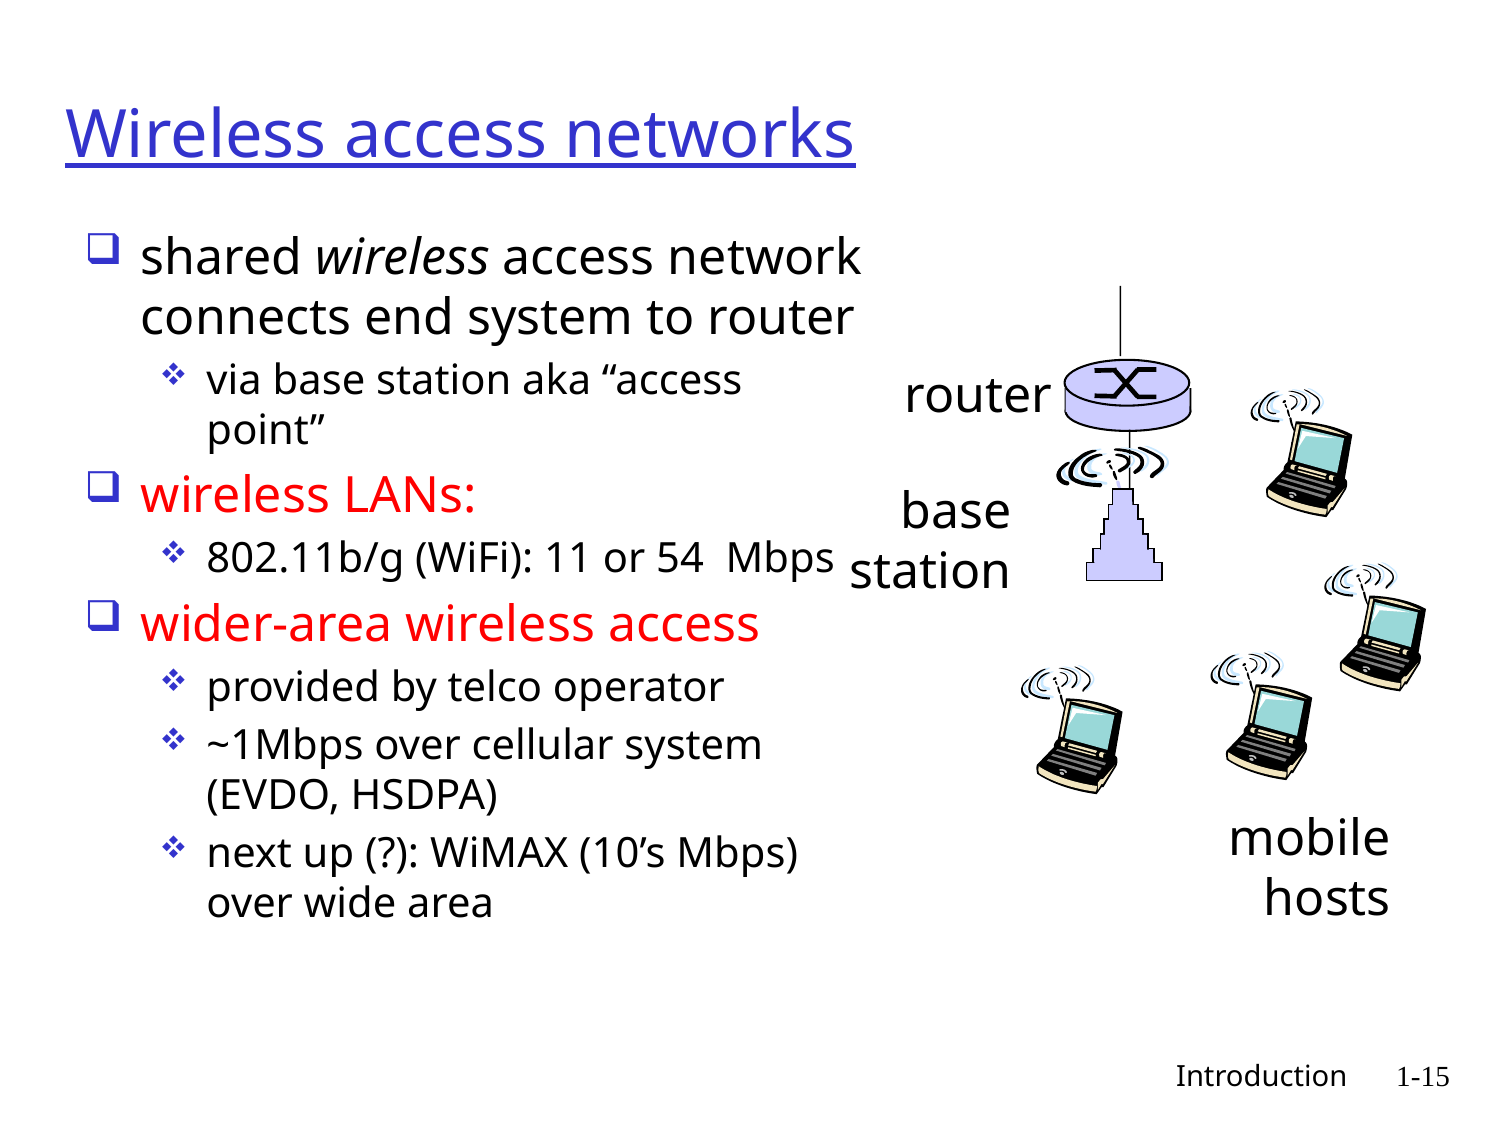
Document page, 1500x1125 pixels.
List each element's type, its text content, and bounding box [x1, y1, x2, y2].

text_box [1067, 359, 1190, 403]
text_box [1323, 560, 1427, 692]
list shared wireless access network connects end system to router via base station aka “access point” wireless LANs: 802.11b/g (WiFi): 11 or 54 Mbps wider-area wireless access provided by telco operator ~1Mbps over cellular system (EVDO, HSDPA) next up (?): WiMAX (10’s Mbps) over wide area [69, 216, 879, 1018]
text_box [1249, 386, 1353, 518]
slide_number 1-15 [1362, 1049, 1466, 1125]
text_box base station [834, 471, 1027, 607]
footer Introduction [887, 1049, 1362, 1125]
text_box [1094, 369, 1157, 397]
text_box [1209, 649, 1313, 781]
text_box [1020, 663, 1123, 795]
title Wireless access networks [49, 37, 1426, 226]
text_box [1067, 413, 1190, 431]
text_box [1056, 445, 1170, 581]
text_box router [889, 354, 1067, 430]
text_box [1067, 388, 1190, 413]
text_box mobile hosts [1214, 798, 1406, 934]
